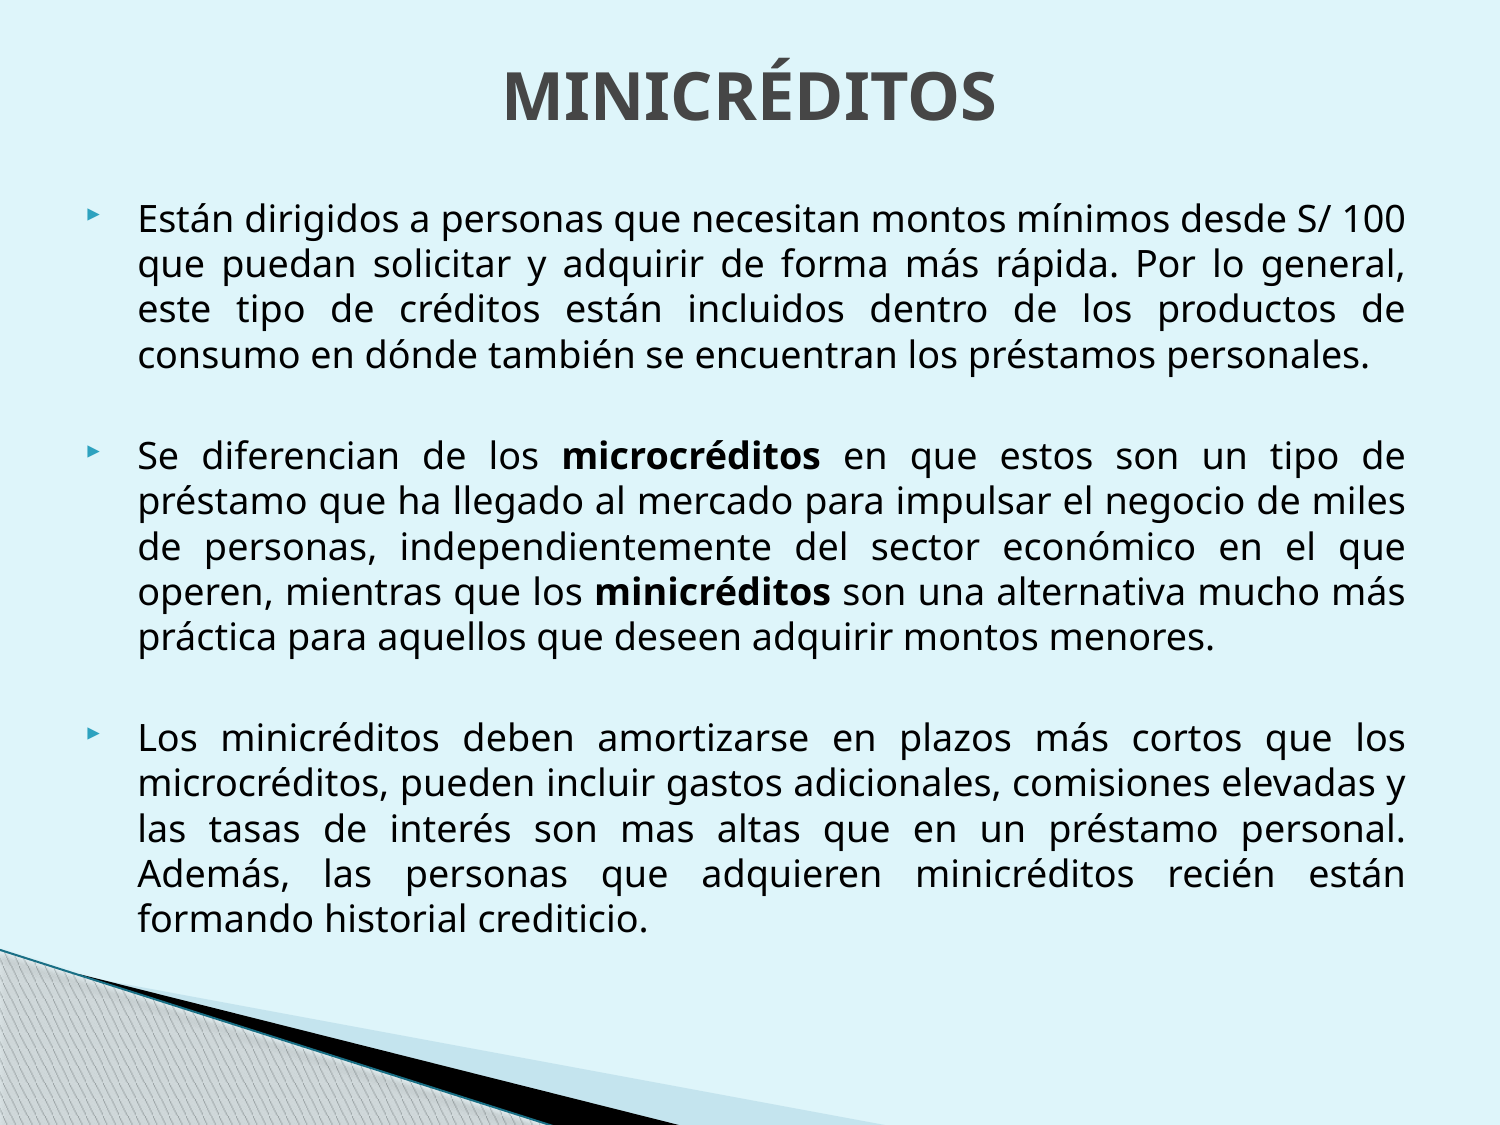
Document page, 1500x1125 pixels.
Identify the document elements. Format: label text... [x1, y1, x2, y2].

title MINICRÉDITOS [75, 0, 1425, 188]
list Están dirigidos a personas que necesitan montos mínimos desde S/ 100 que puedan solicitar y adquirir de forma más rápida. Por lo general, este tipo de créditos están incluidos dentro de los productos de consumo en dónde también se encuentran los préstamos personales. Se diferencian de los microcréditos en que estos son un tipo de préstamo que ha llegado al mercado para impulsar el negocio de miles de personas, independientemente del sector económico en el que operen, mientras que los minicréditos son una alternativa mucho más práctica para aquellos que deseen adquirir montos menores. Los minicréditos deben amortizarse en plazos más cortos que los microcréditos, pueden incluir gastos adicionales, comisiones elevadas y las tasas de interés son mas altas que en un préstamo personal. Además, las personas que adquieren minicréditos recién están formando historial crediticio. [70, 187, 1421, 1051]
